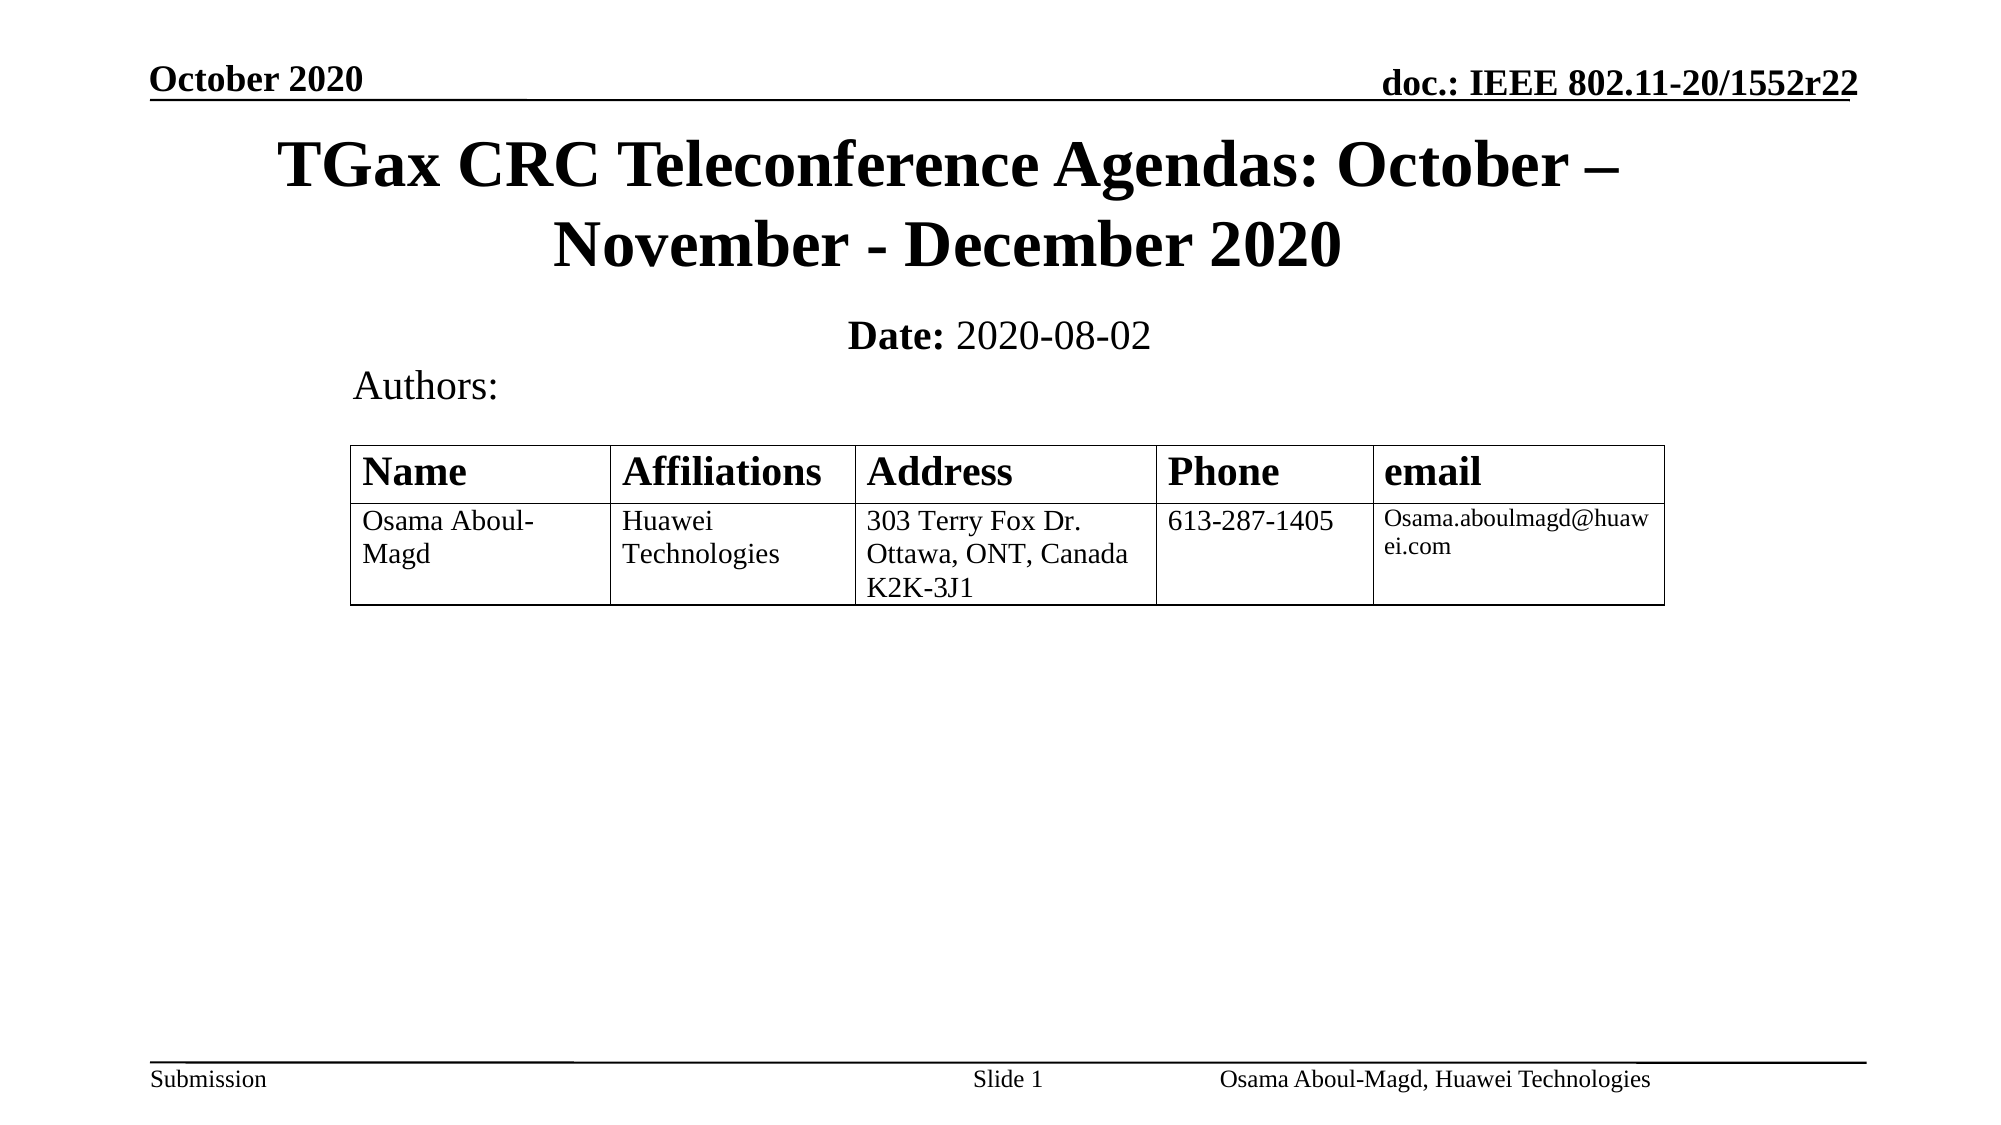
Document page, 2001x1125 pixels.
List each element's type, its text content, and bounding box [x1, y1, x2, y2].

footer Osama Aboul-Magd, Huawei Technologies [1152, 1061, 1652, 1093]
list Date: 2020-08-02 [362, 299, 1638, 366]
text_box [335, 445, 1696, 863]
title TGax CRC Teleconference Agendas: October – November - December 2020 [148, 112, 1751, 288]
text_box Authors: [337, 349, 575, 413]
slide_number Slide 1 [950, 1061, 1067, 1123]
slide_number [148, 53, 527, 100]
